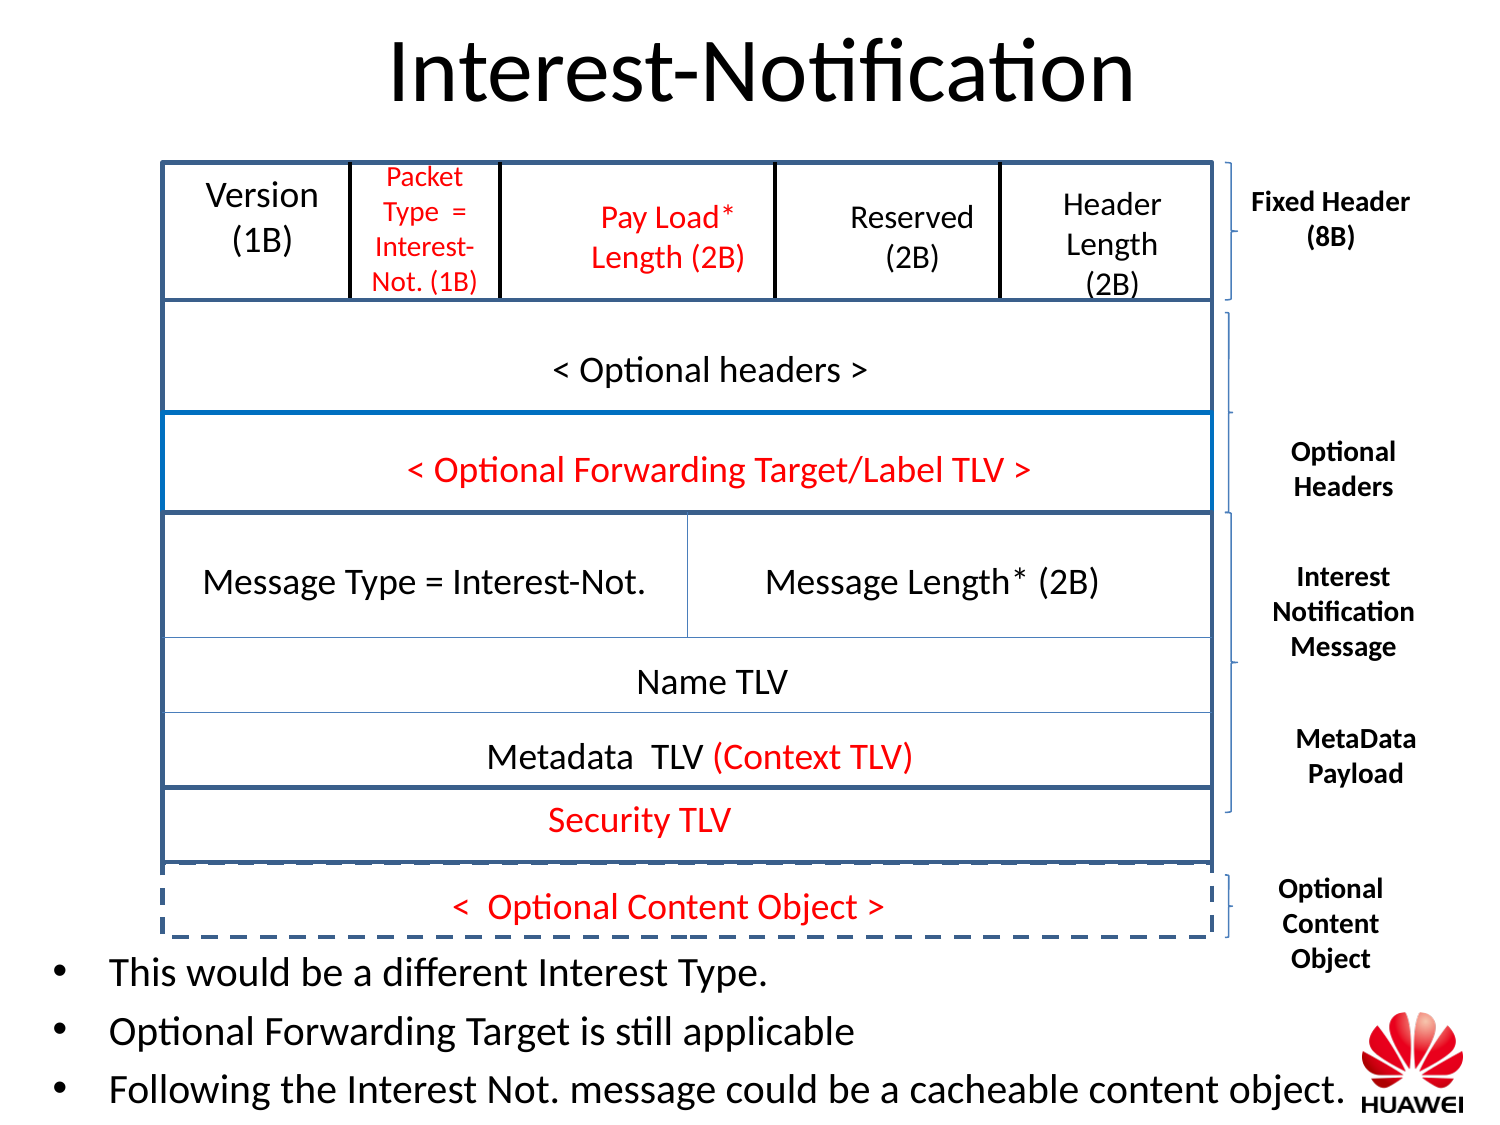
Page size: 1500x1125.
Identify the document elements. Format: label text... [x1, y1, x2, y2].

text_box [1224, 161, 1239, 301]
text_box [500, 160, 1214, 298]
text_box MetaData Payload [1249, 712, 1463, 798]
text_box Version (1B) [187, 162, 338, 268]
text_box Name TLV [575, 649, 850, 710]
text_box [1224, 511, 1237, 814]
text_box [160, 298, 1214, 410]
text_box [160, 160, 349, 298]
text_box [1224, 311, 1234, 511]
text_box < Optional headers > [537, 337, 950, 398]
text_box Interest Notification Message [1237, 549, 1450, 670]
text_box Optional Content Object [1224, 862, 1438, 983]
text_box Optional Headers [1237, 424, 1450, 510]
picture [1363, 1012, 1463, 1113]
text_box [160, 510, 1214, 785]
text_box Message Length* (2B) [750, 549, 1163, 610]
text_box Reserved (2B) [825, 187, 995, 282]
text_box Header Length (2B) [1025, 174, 1200, 298]
text_box Security TLV [524, 787, 913, 848]
text_box [160, 785, 1214, 864]
text_box Message Type = Interest-Not. [187, 549, 683, 610]
text_box < Optional Forwarding Target/Label TLV > [375, 437, 1100, 498]
text_box [160, 410, 1214, 510]
text_box < Optional Content Object > [437, 874, 963, 935]
text_box Pay Load* Length (2B) [562, 187, 770, 282]
text_box [160, 864, 1214, 939]
text_box Fixed Header (8B) [1232, 174, 1438, 260]
text_box Metadata TLV (Context TLV) [275, 724, 1125, 785]
text_box Packet Type = Interest-Not. (1B) [349, 149, 500, 298]
title Interest-Notification [87, 0, 1438, 130]
list This would be a different Interest Type. Optional Forwarding Target is still applicable Following the Interest Not. message could be a cacheable content object. [37, 937, 1363, 1125]
